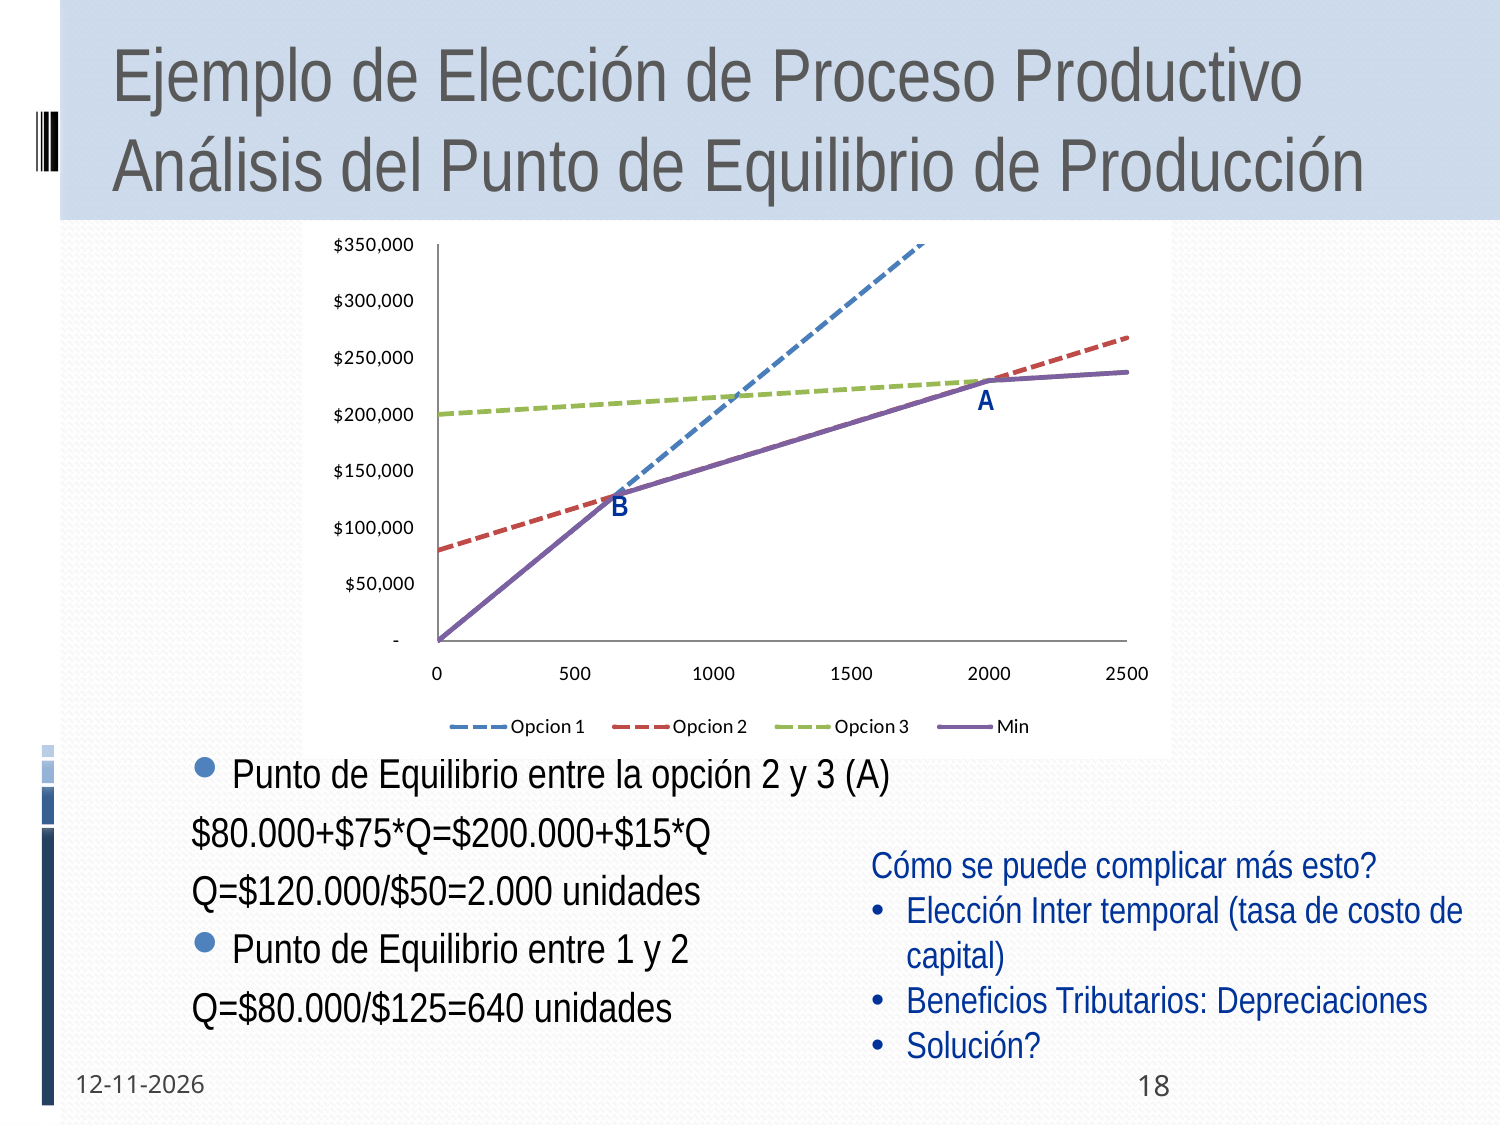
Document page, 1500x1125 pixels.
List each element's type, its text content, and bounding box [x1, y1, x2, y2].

text_box Cómo se puede complicar más esto? Elección Inter temporal (tasa de costo de capital) Beneficios Tributarios: Depreciaciones Solución? [856, 834, 1500, 1074]
picture [300, 219, 1172, 760]
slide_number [75, 1042, 243, 1103]
list Punto de Equilibrio entre la opción 2 y 3 (A) $80.000+$75*Q=$200.000+$15*Q Q=$120.000/$50=2.000 unidades Punto de Equilibrio entre 1 y 2 Q=$80.000/$125=640 unidades [111, 739, 1436, 1038]
slide_number 18 [1045, 1074, 1171, 1107]
title Ejemplo de Elección de Proceso Productivo Análisis del Punto de Equilibrio de Producción [111, 18, 1436, 207]
